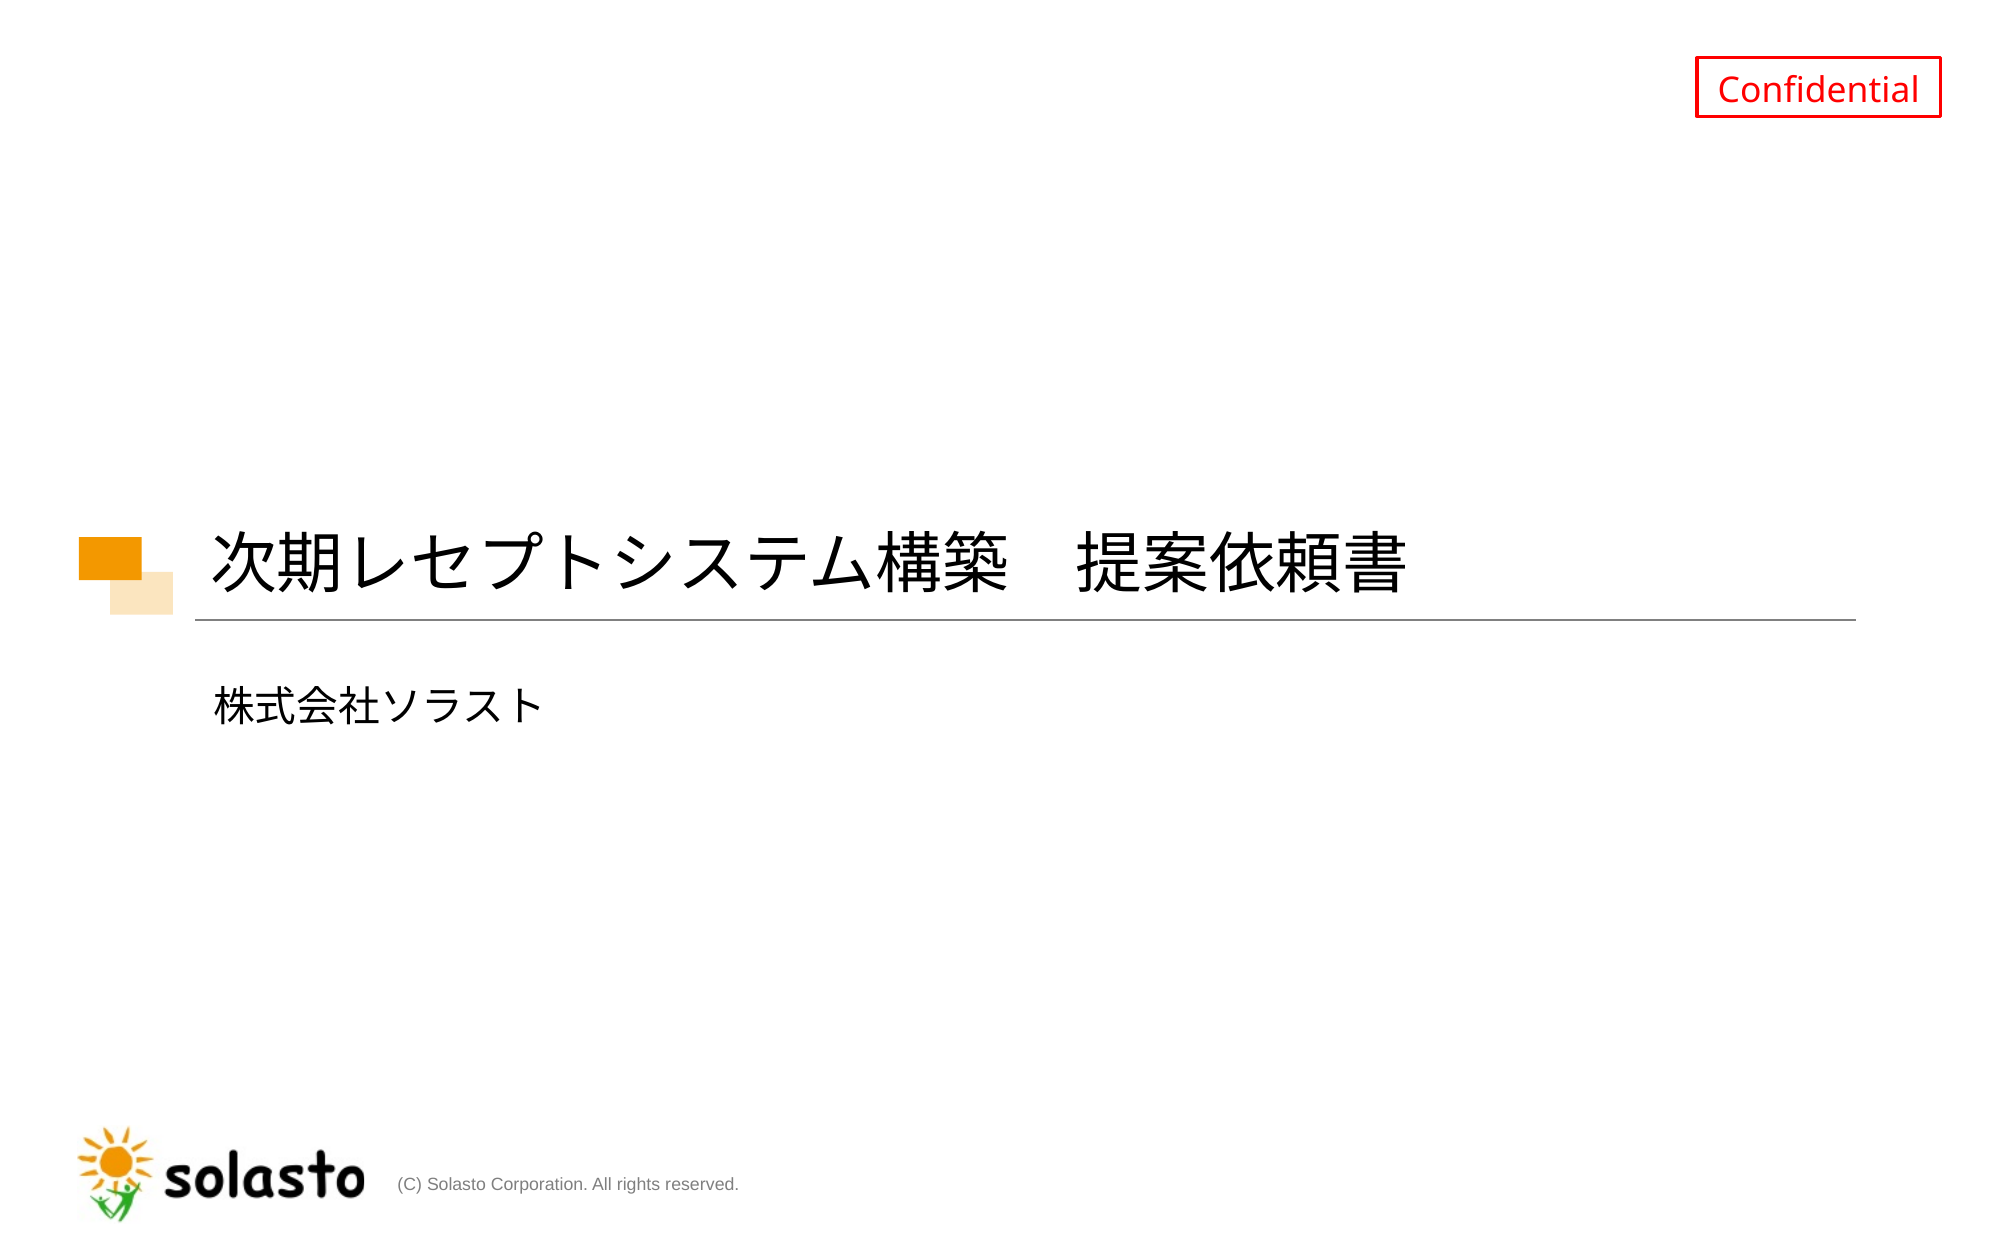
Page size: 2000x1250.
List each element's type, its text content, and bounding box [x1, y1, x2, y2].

picture [77, 1125, 365, 1224]
subtitle 株式会社ソラスト [195, 672, 1857, 738]
title 次期レセプトシステム構築 提案依頼書 [195, 520, 1857, 602]
